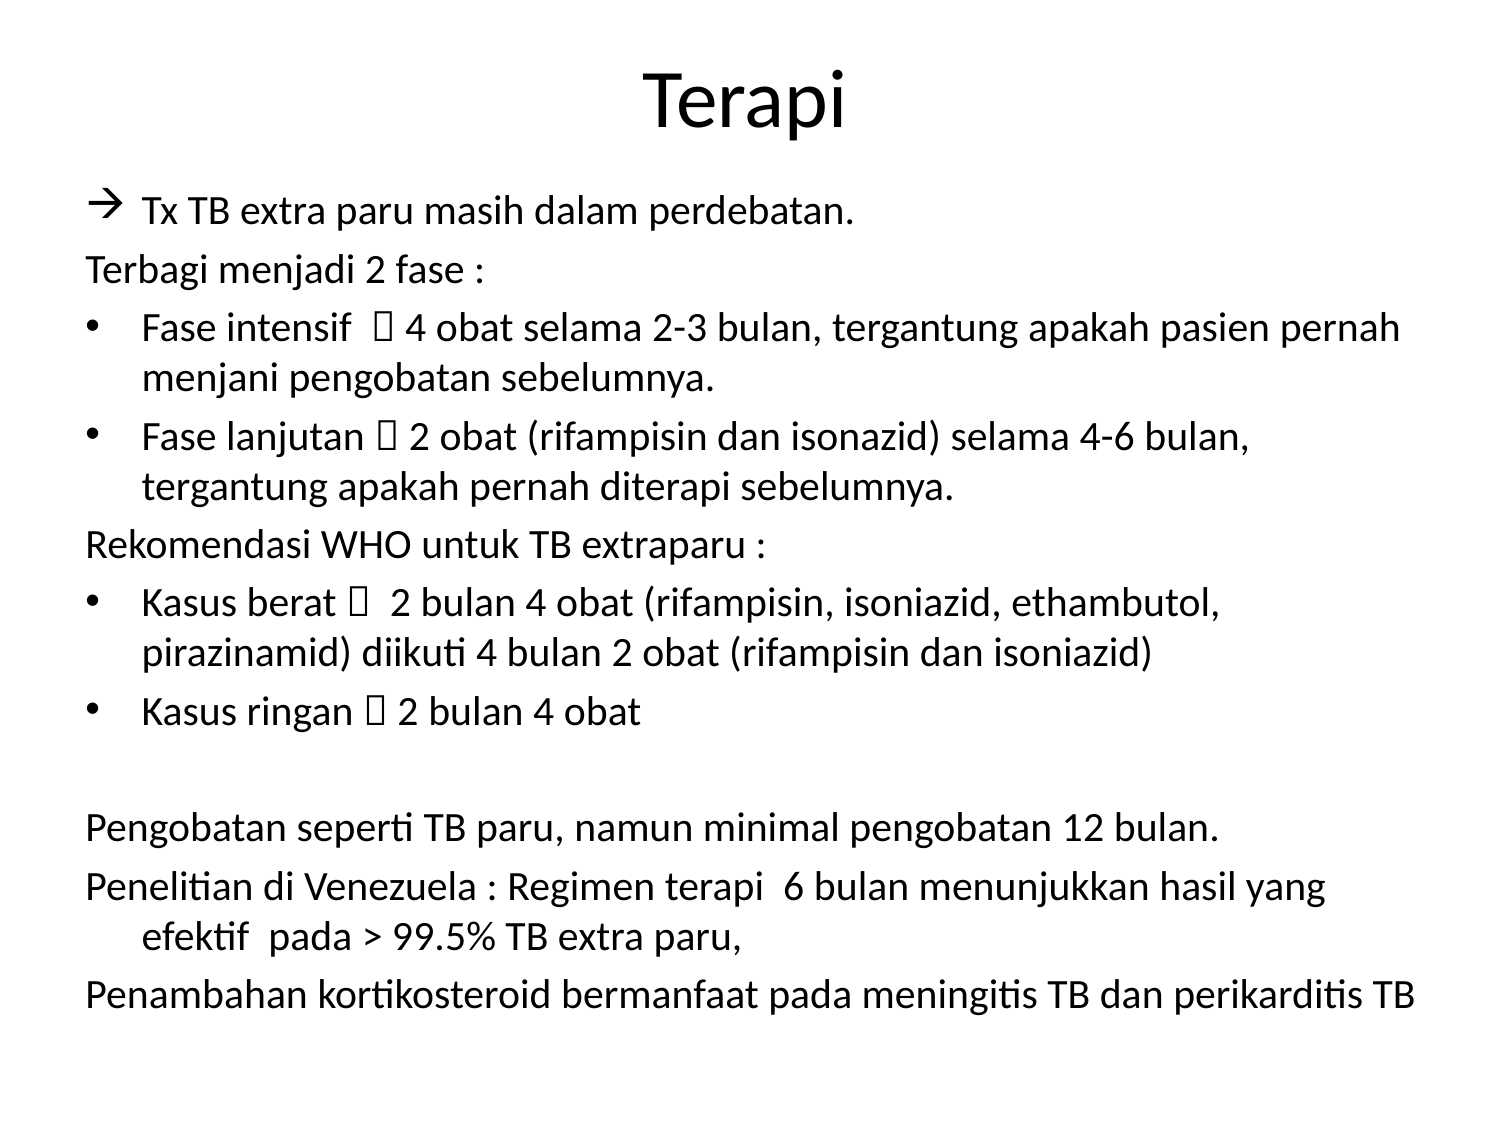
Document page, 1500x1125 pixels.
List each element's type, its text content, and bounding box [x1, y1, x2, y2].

list Tx TB extra paru masih dalam perdebatan. Terbagi menjadi 2 fase : Fase intensif  4 obat selama 2-3 bulan, tergantung apakah pasien pernah menjani pengobatan sebelumnya. Fase lanjutan  2 obat (rifampisin dan isonazid) selama 4-6 bulan, tergantung apakah pernah diterapi sebelumnya. Rekomendasi WHO untuk TB extraparu : Kasus berat  2 bulan 4 obat (rifampisin, isoniazid, ethambutol, pirazinamid) diikuti 4 bulan 2 obat (rifampisin dan isoniazid) Kasus ringan  2 bulan 4 obat Pengobatan seperti TB paru, namun minimal pengobatan 12 bulan. Penelitian di Venezuela : Regimen terapi 6 bulan menunjukkan hasil yang efektif pada > 99.5% TB extra paru, Penambahan kortikosteroid bermanfaat pada meningitis TB dan perikarditis TB [70, 175, 1454, 919]
title Terapi [70, 0, 1421, 175]
